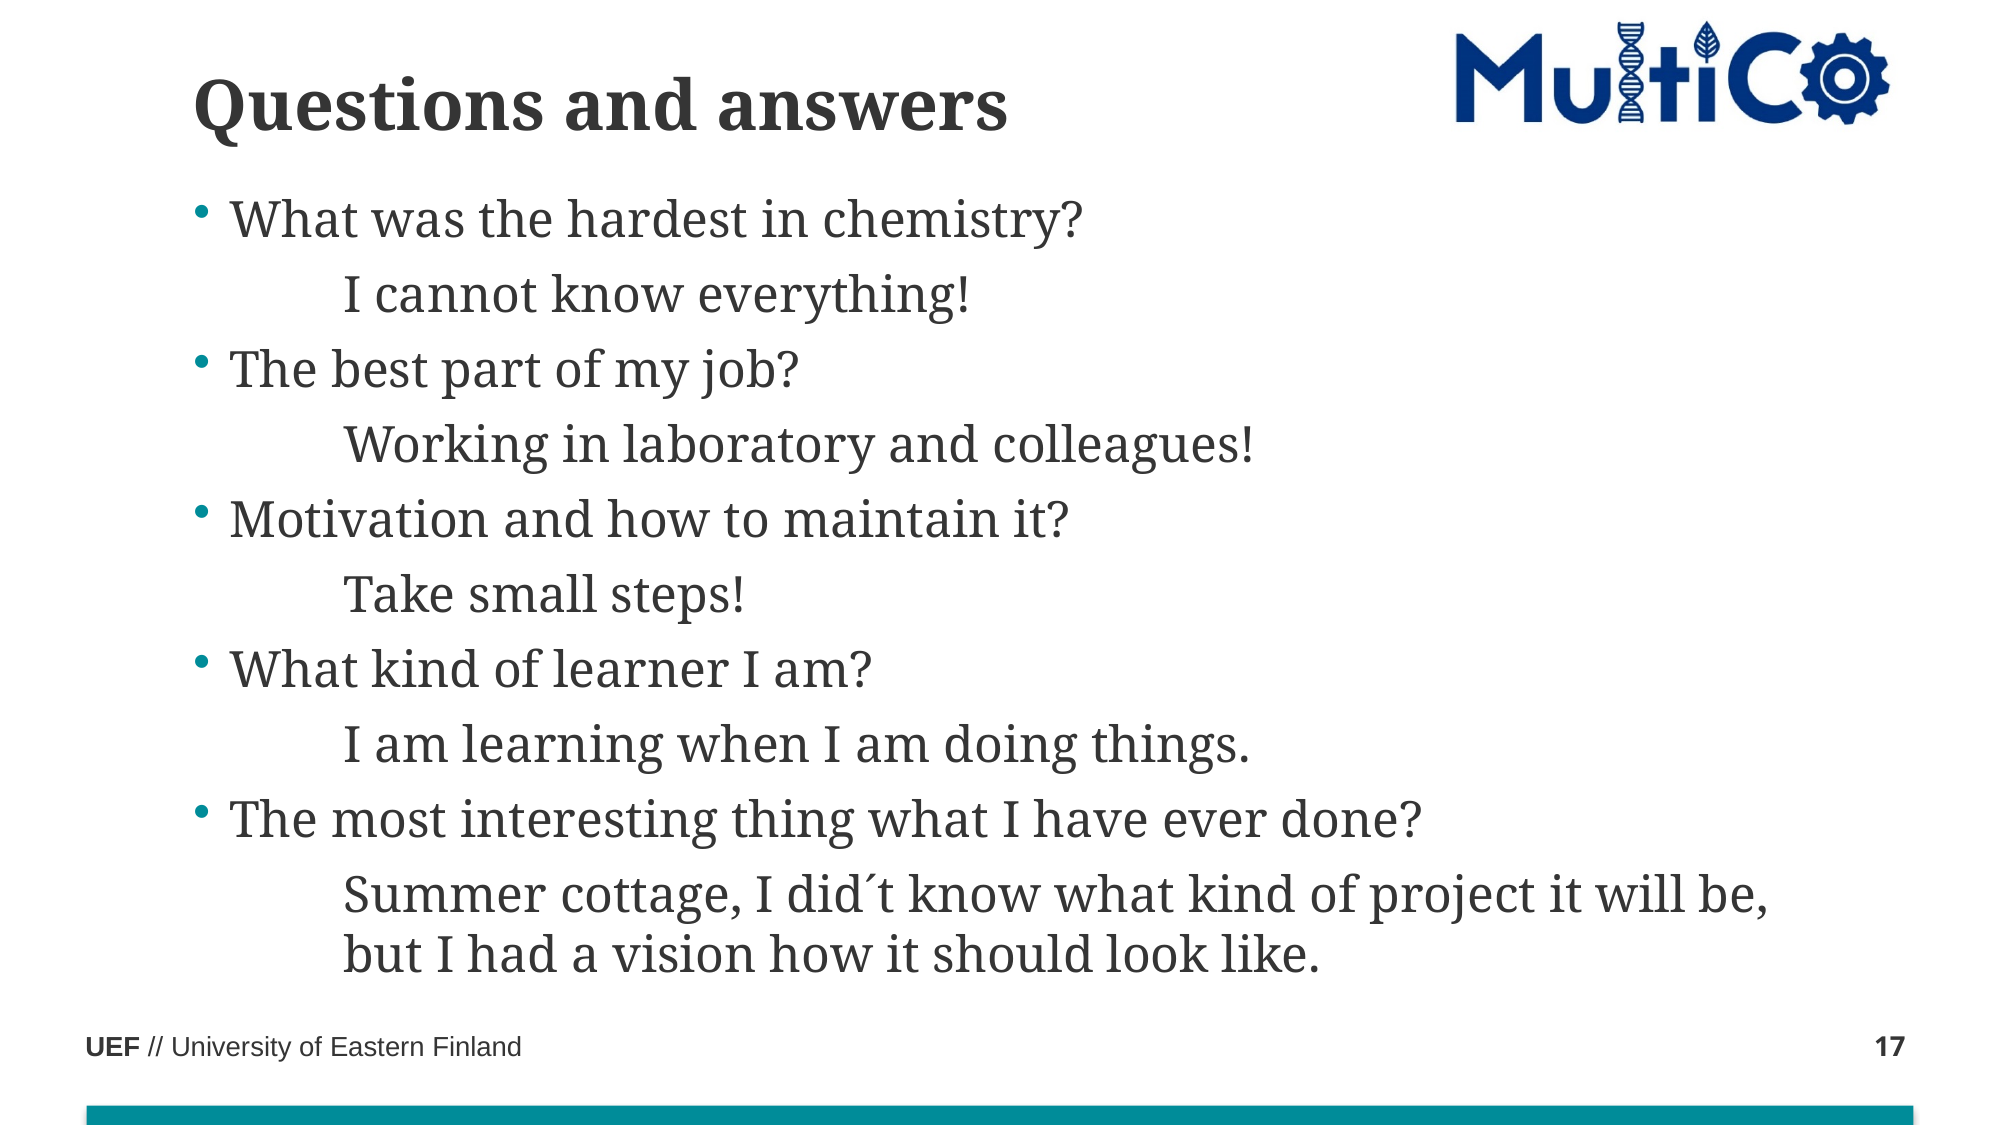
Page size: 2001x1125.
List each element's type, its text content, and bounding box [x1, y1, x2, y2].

list What was the hardest in chemistry? I cannot know everything! The best part of my job? Working in laboratory and colleagues! Motivation and how to maintain it? Take small steps! What kind of learner I am? I am learning when I am doing things. The most interesting thing what I have ever done? Summer cottage, I did´t know what kind of project it will be, but I had a vision how it should look like. [178, 179, 1816, 866]
picture [1439, 0, 1906, 146]
title Questions and answers [177, 51, 1823, 218]
slide_number 17 [1826, 1026, 1906, 1068]
